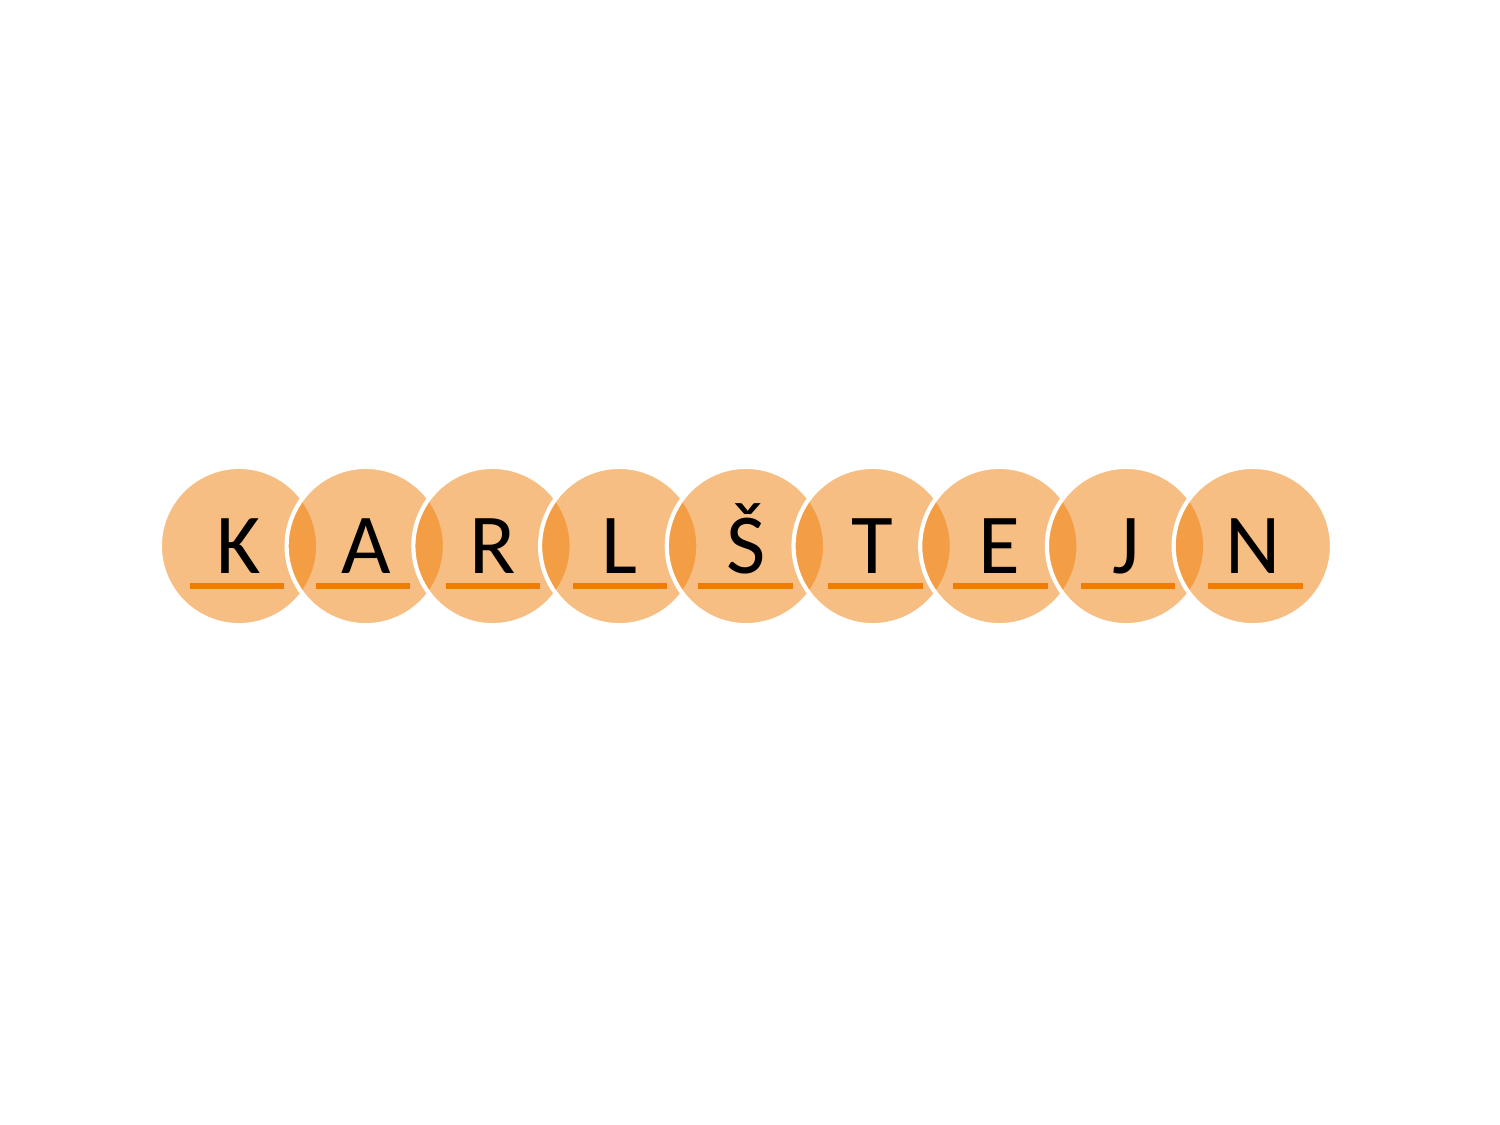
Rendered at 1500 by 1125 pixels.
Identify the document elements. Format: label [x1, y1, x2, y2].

text_box [159, 207, 1333, 885]
